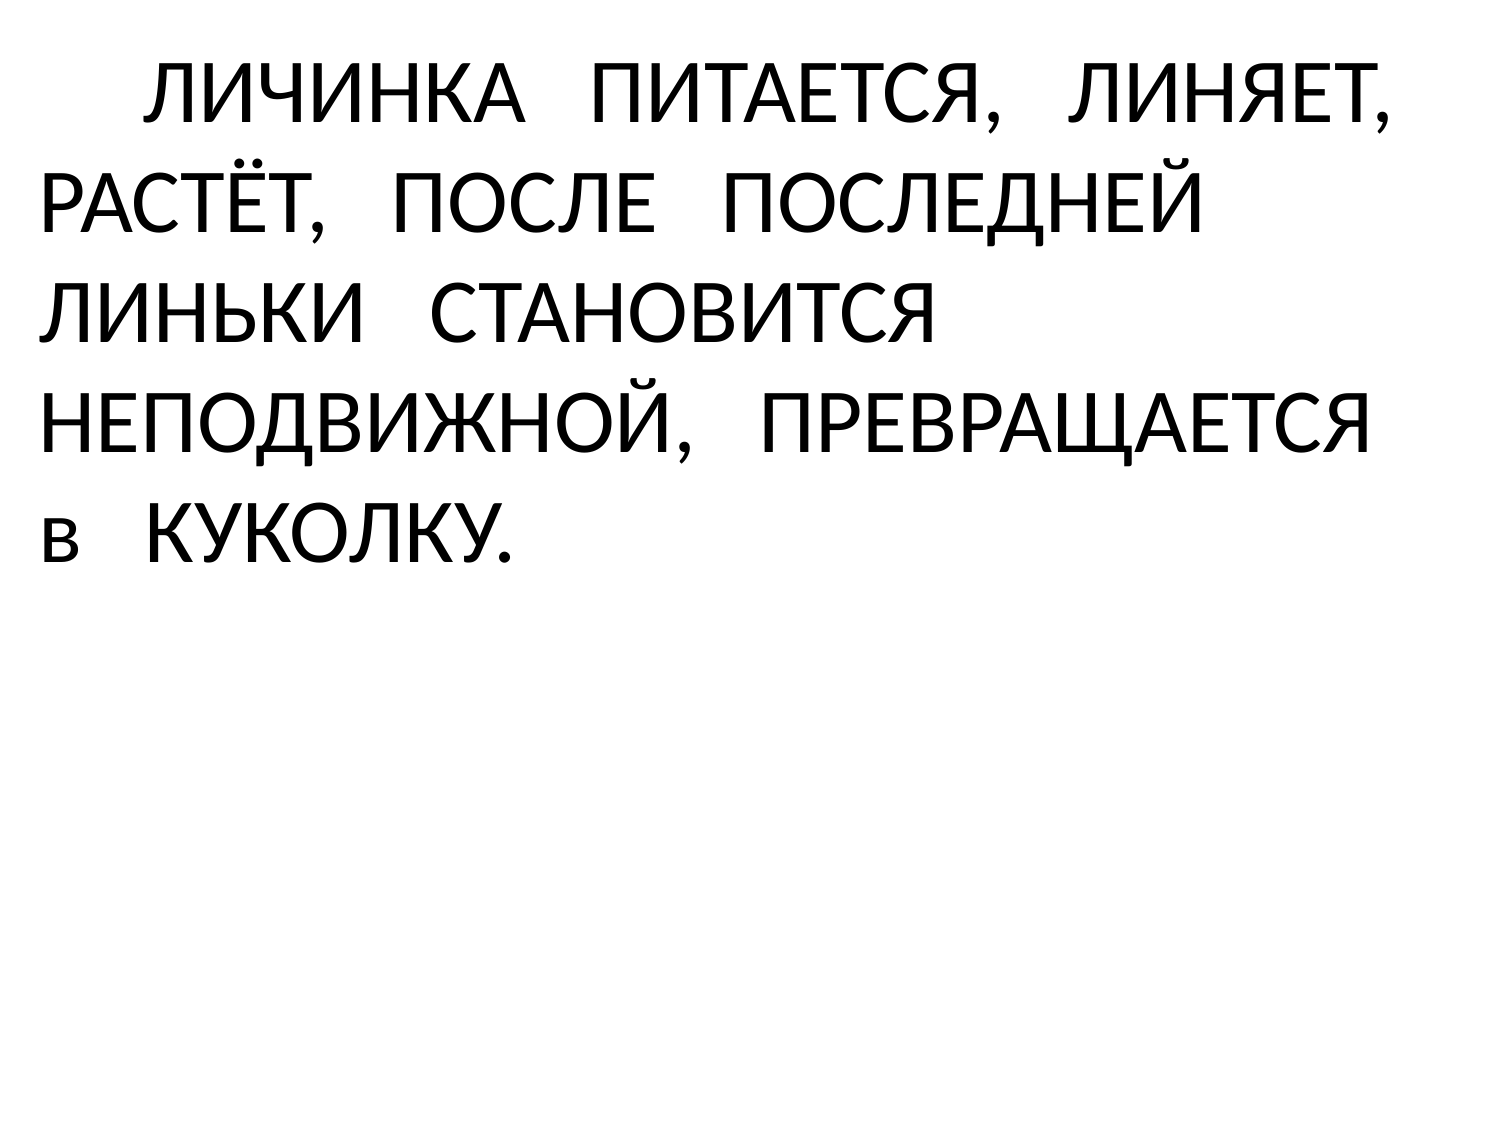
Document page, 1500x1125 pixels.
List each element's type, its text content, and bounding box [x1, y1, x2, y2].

title ЛИЧИНКА ПИТАЕТСЯ, ЛИНЯЕТ, РАСТЁТ, ПОСЛЕ ПОСЛЕДНЕЙ ЛИНЬКИ СТАНОВИТСЯ НЕПОДВИЖНОЙ, ПРЕВРАЩАЕТСЯ в КУКОЛКУ. [23, 23, 1477, 1102]
